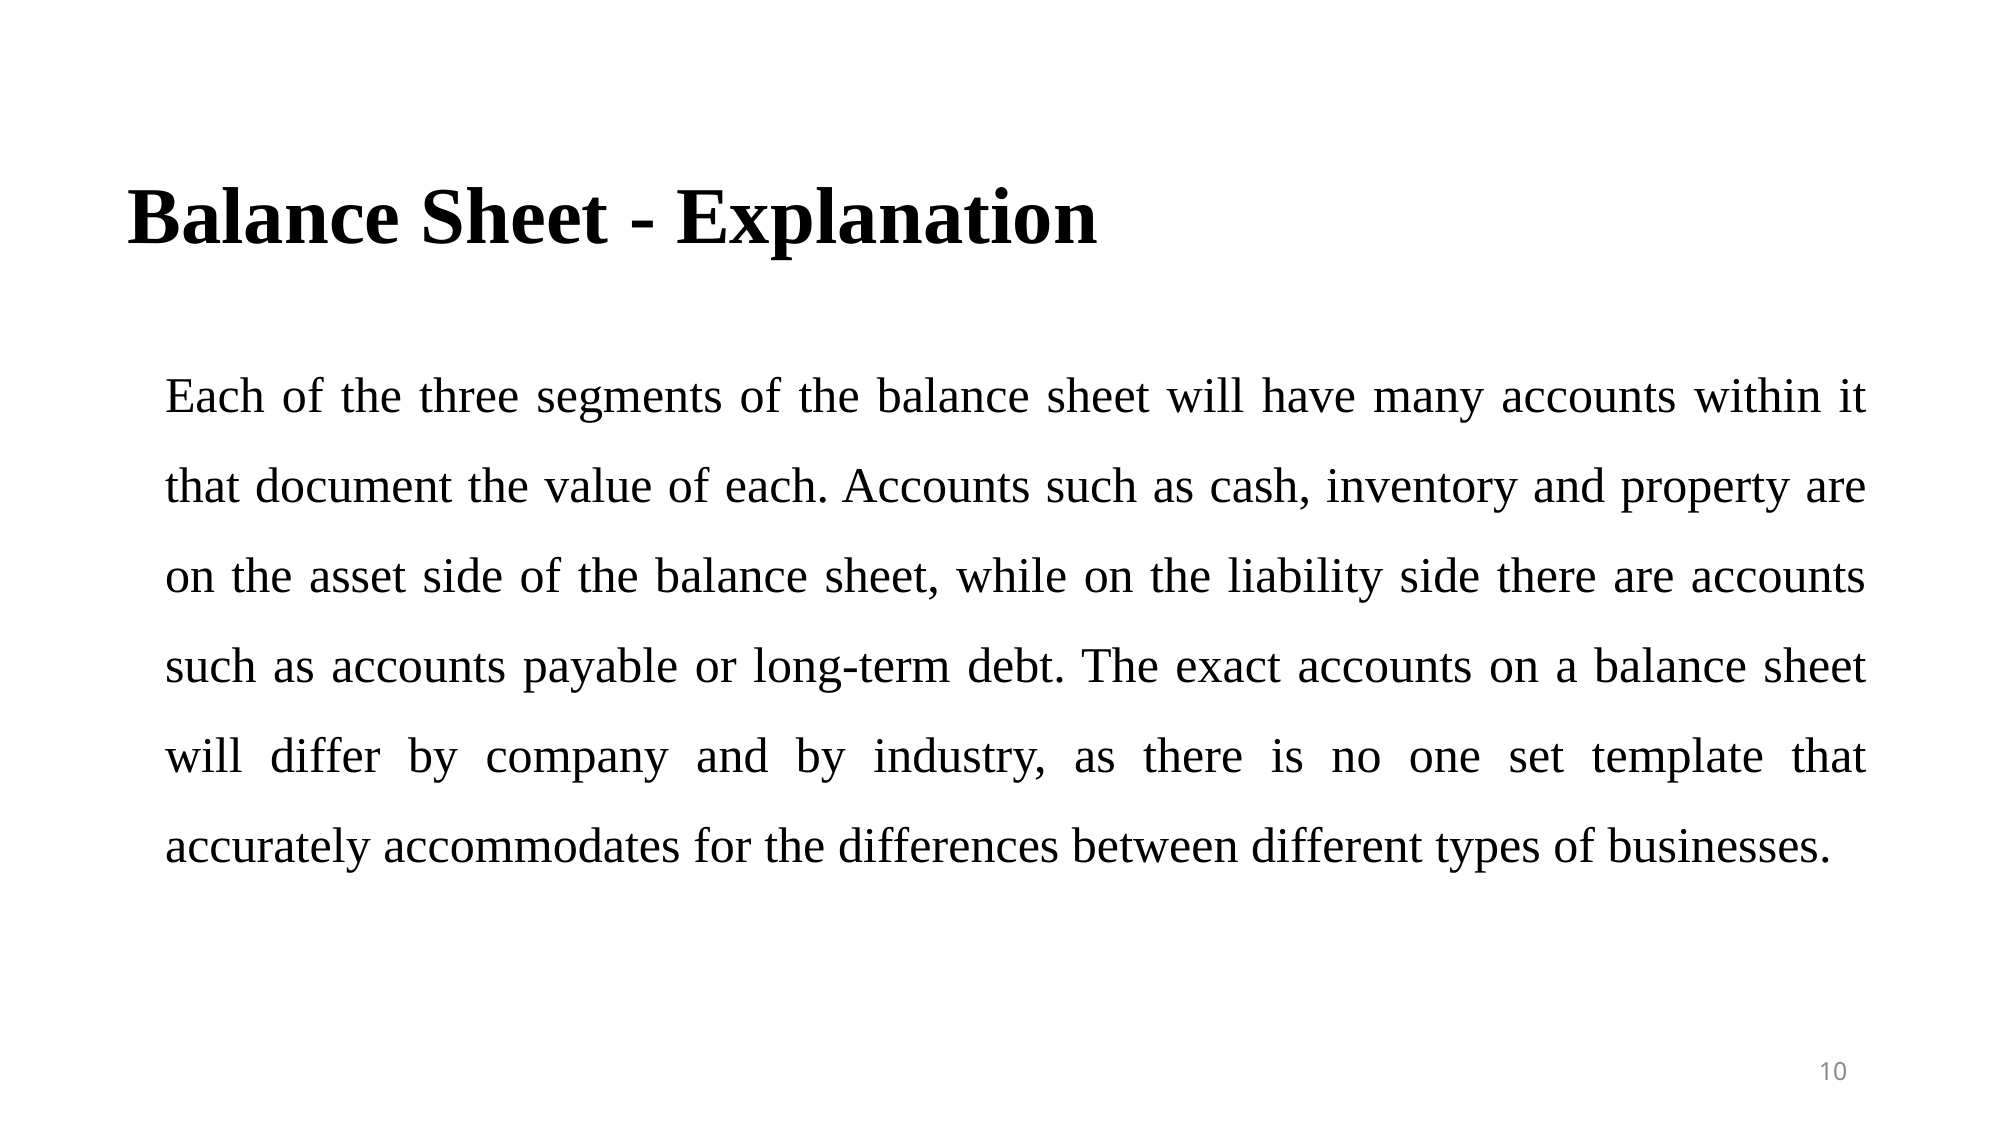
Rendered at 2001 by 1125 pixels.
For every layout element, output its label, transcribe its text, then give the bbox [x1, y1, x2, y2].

title Balance Sheet - Explanation [112, 165, 1913, 269]
slide_number 10 [1412, 1042, 1863, 1103]
list Each of the three segments of the balance sheet will have many accounts within it that document the value of each. Accounts such as cash, inventory and property are on the asset side of the balance sheet, while on the liability side there are accounts such as accounts payable or long-term debt. The exact accounts on a balance sheet will differ by company and by industry, as there is no one set template that accurately accommodates for the differences between different types of businesses. [150, 324, 1884, 857]
